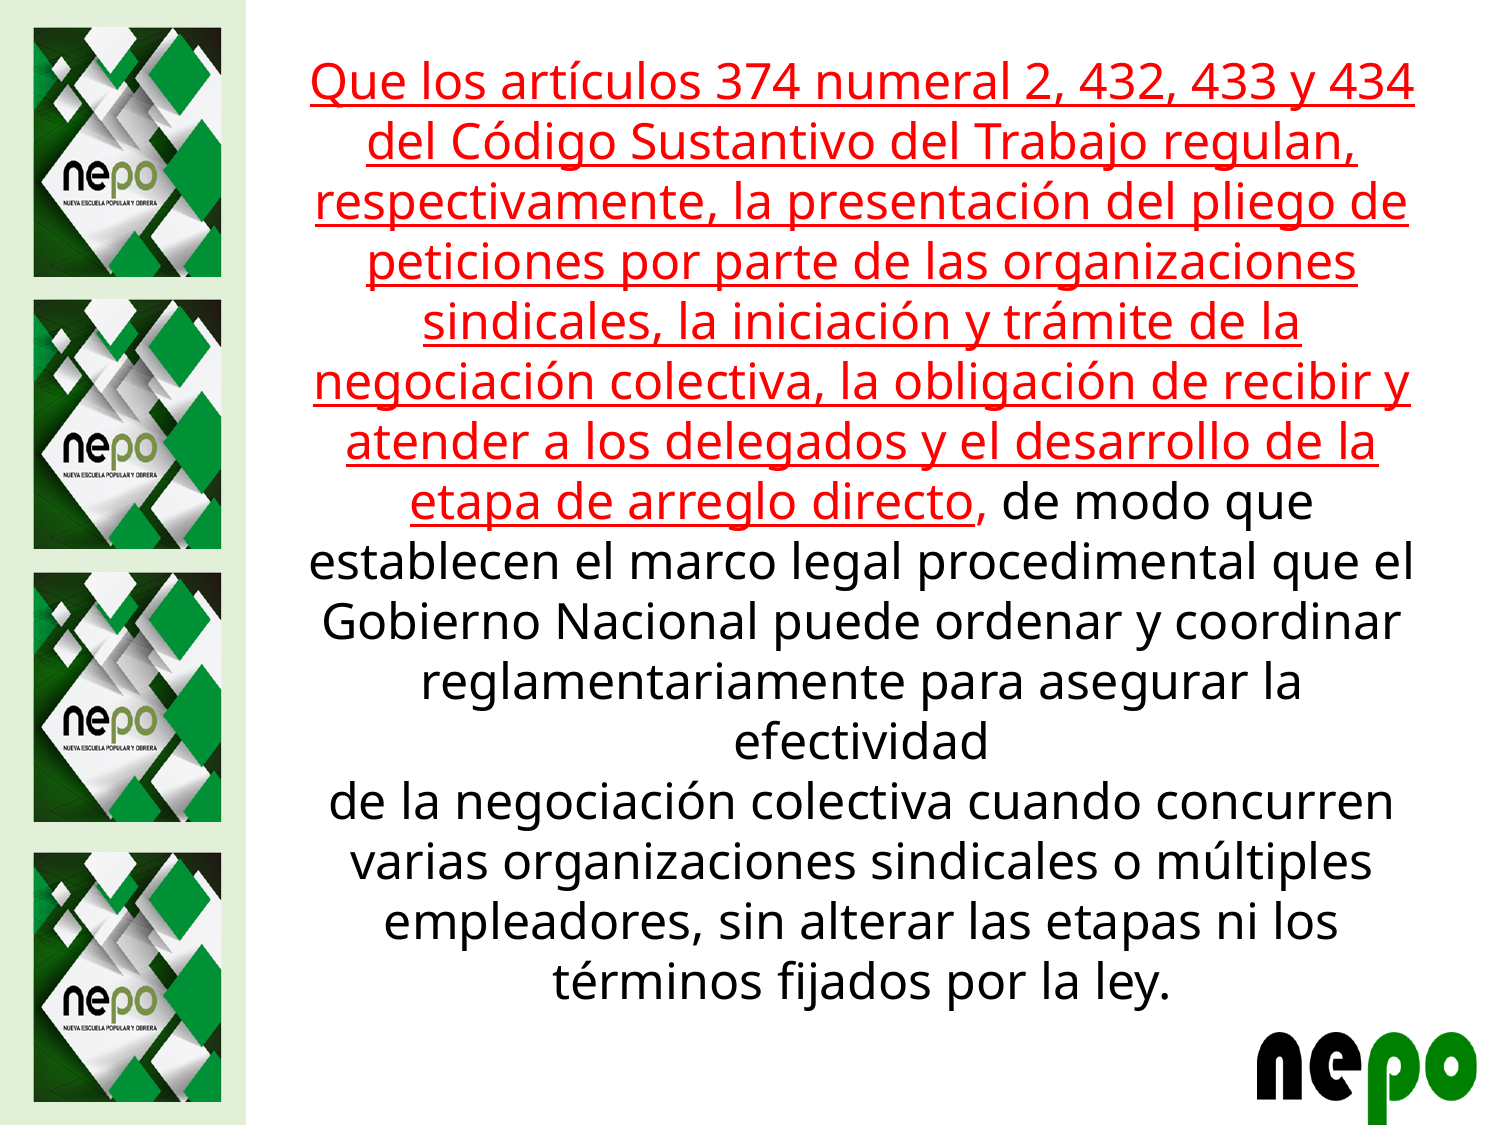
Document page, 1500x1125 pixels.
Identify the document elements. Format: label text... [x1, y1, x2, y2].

text_box Que los artículos 374 numeral 2, 432, 433 y 434 del Código Sustantivo del Trabajo regulan, respectivamente, la presentación del pliego de peticiones por parte de las organizaciones sindicales, la iniciación y trámite de la negociación colectiva, la obligación de recibir y atender a los delegados y el desarrollo de la etapa de arreglo directo, de modo que establecen el marco legal procedimental que el Gobierno Nacional puede ordenar y coordinar reglamentariamente para asegurar la efectividad de la negociación colectiva cuando concurren varias organizaciones sindicales o múltiples empleadores, sin alterar las etapas ni los términos fijados por la ley. [277, 42, 1447, 1018]
picture [0, 0, 246, 1125]
picture [1257, 1032, 1477, 1125]
